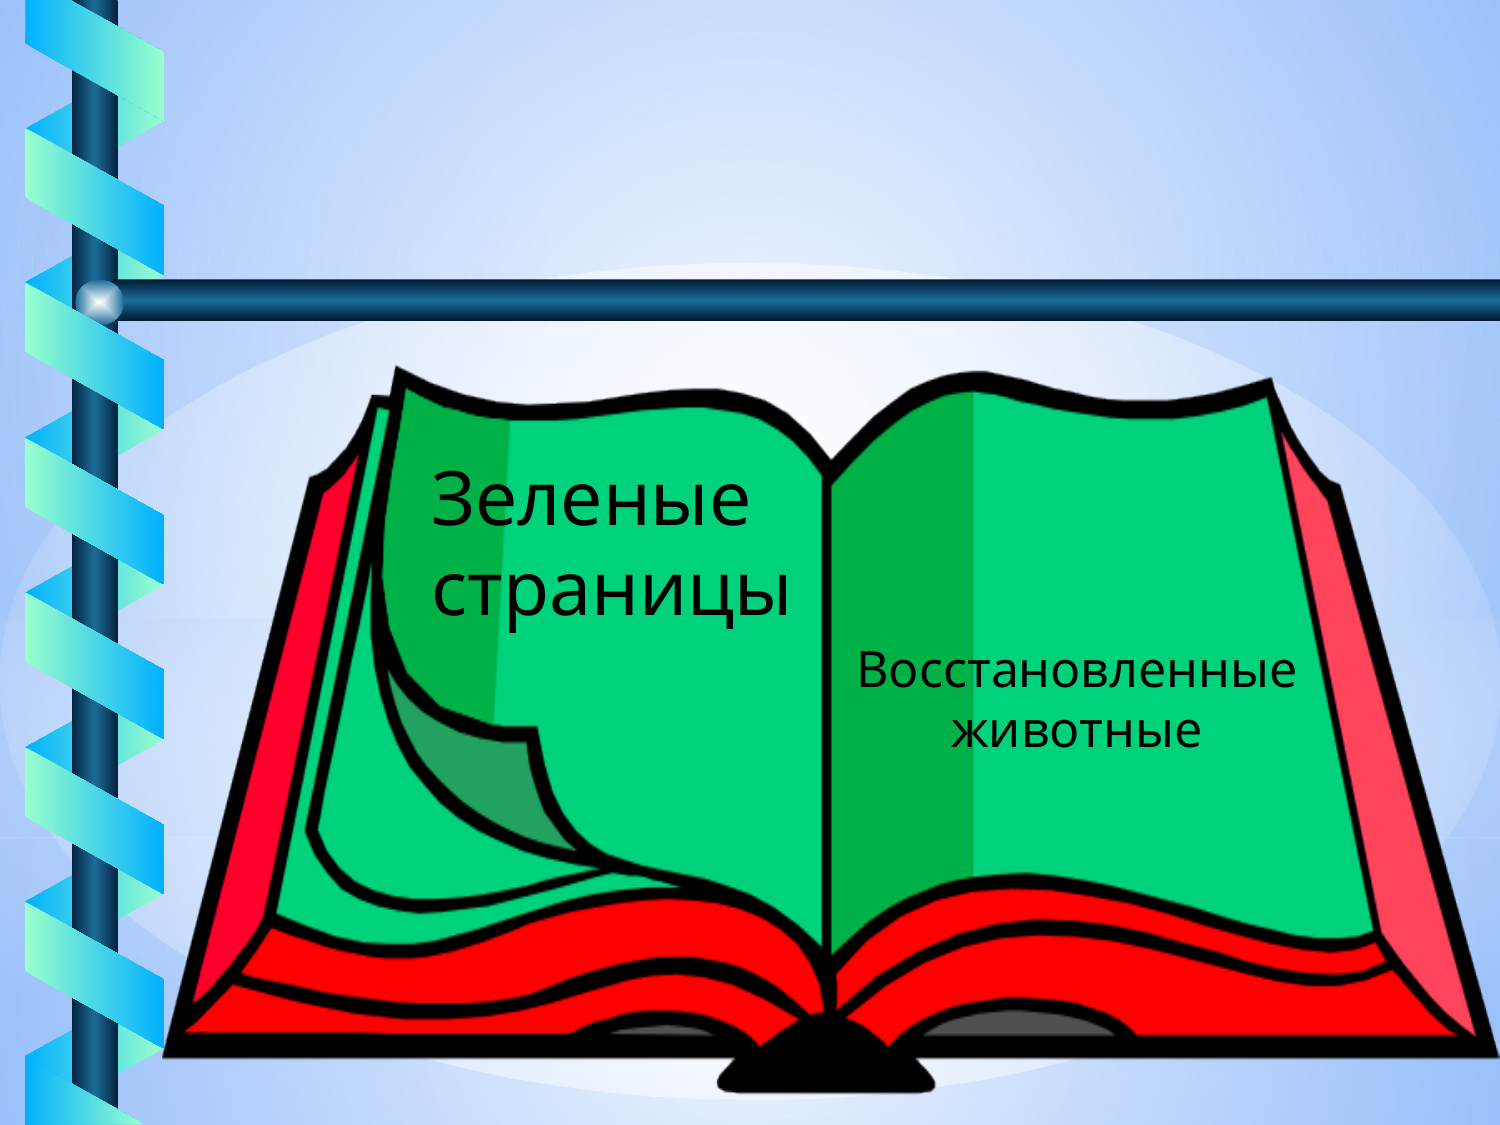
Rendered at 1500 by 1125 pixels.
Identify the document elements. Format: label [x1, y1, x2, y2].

text_box [24, 0, 165, 1125]
text_box [170, 279, 1500, 299]
picture [162, 299, 1500, 1101]
